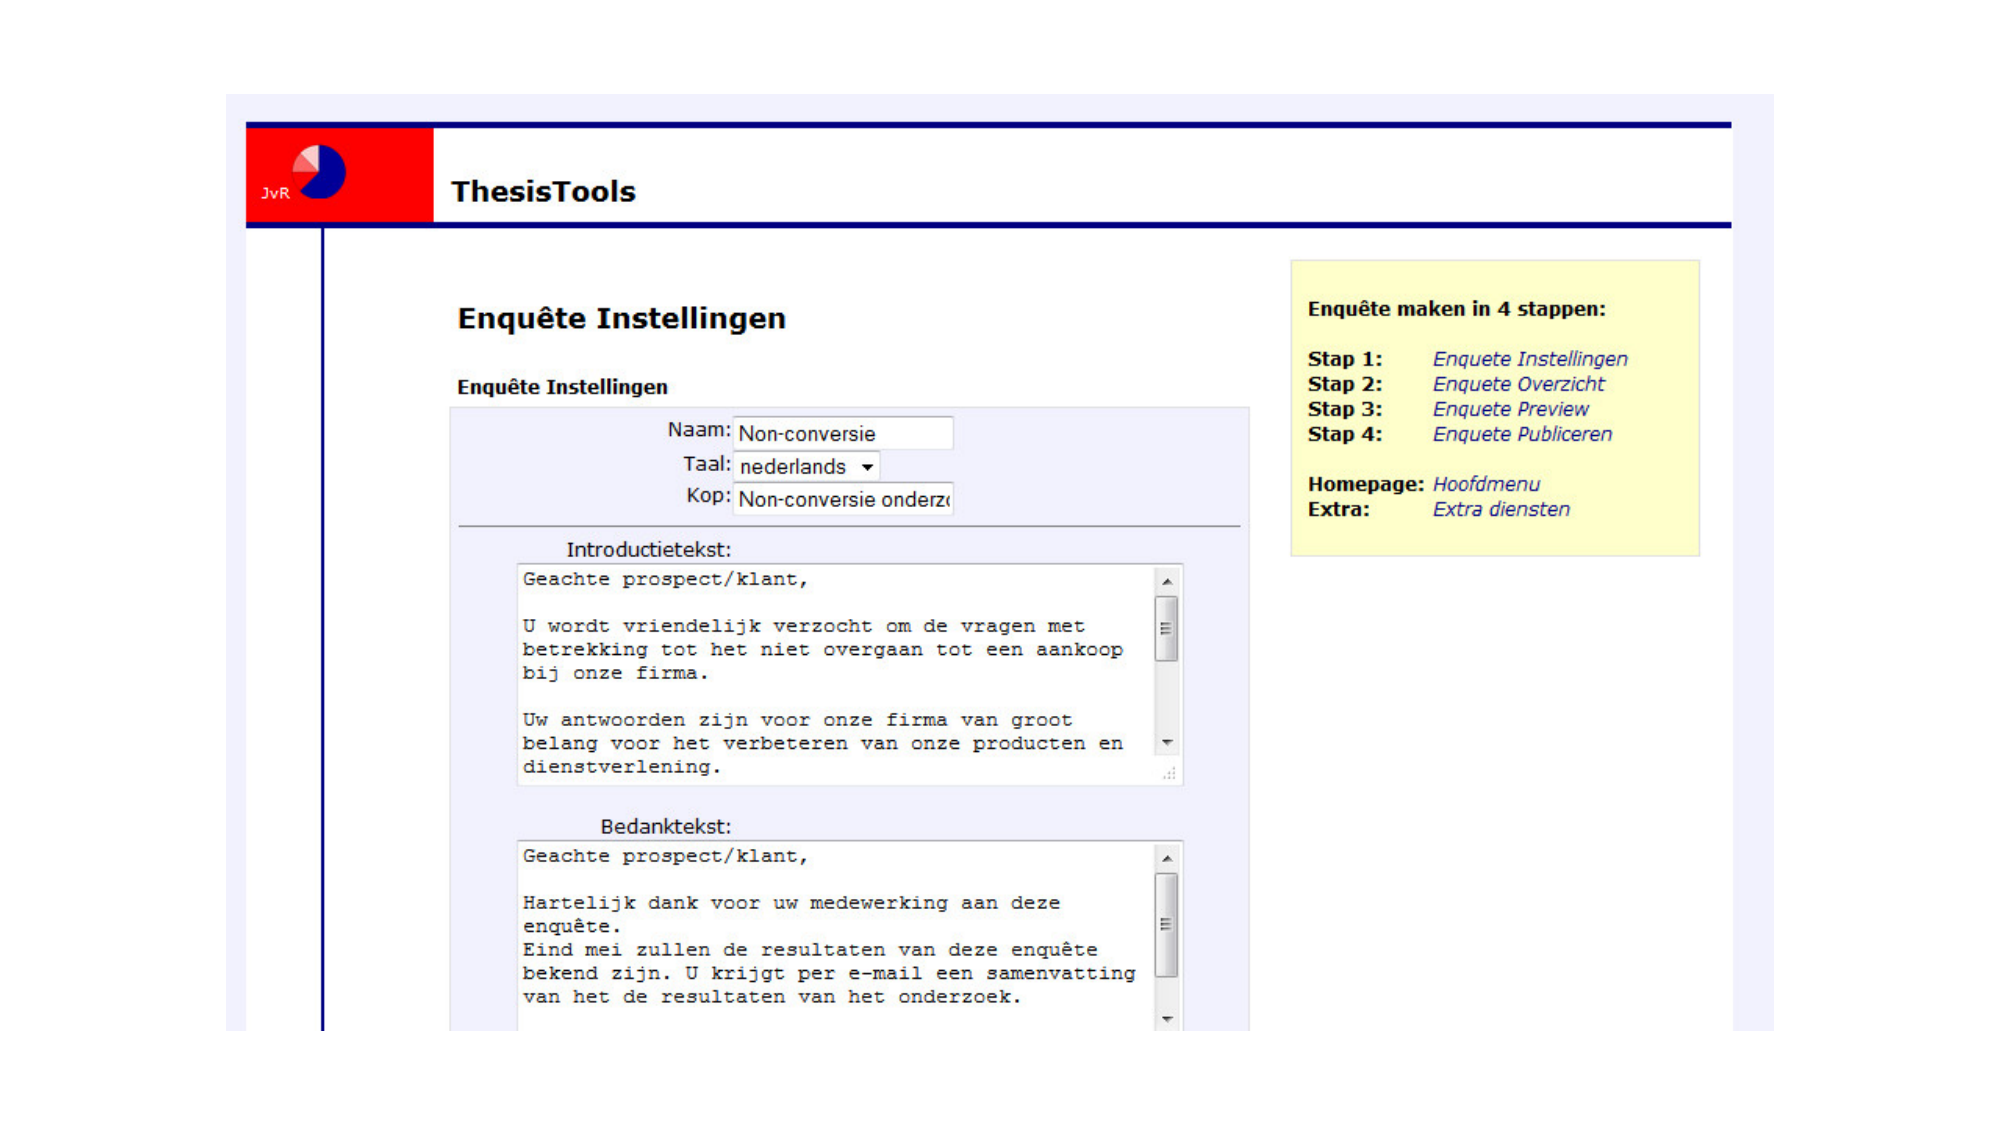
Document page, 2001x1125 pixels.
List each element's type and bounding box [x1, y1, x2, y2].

picture [226, 94, 1774, 1031]
